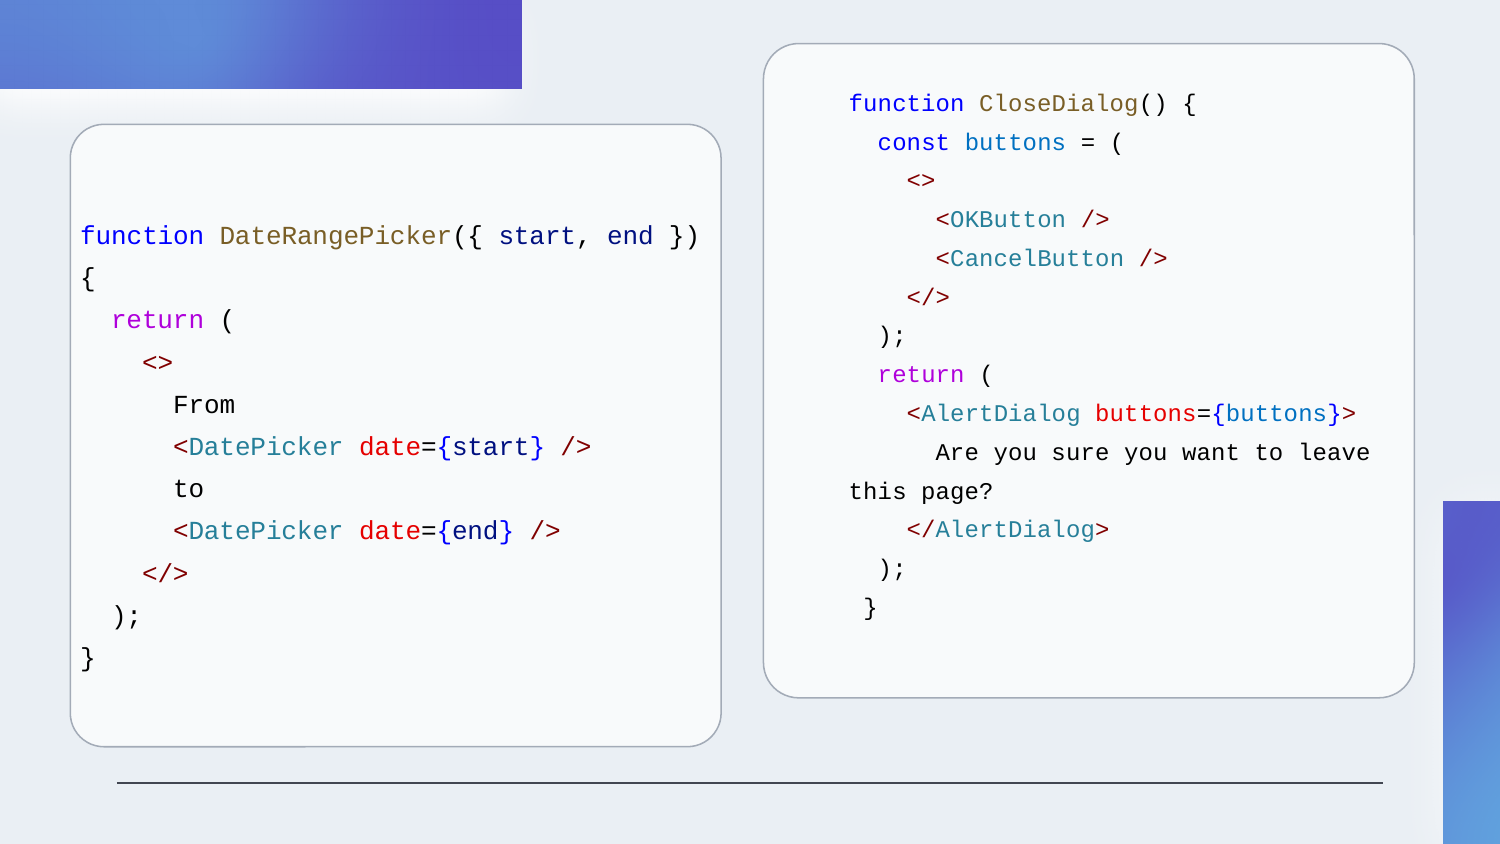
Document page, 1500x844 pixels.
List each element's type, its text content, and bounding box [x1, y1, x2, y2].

text_box function DateRangePicker({ start, end }) { return ( <> From <DatePicker date={start} /> to <DatePicker date={end} /> </> ); } [70, 124, 722, 747]
picture [0, 0, 522, 89]
picture [925, 118, 1384, 726]
picture [1443, 501, 1500, 844]
text_box function CloseDialog() { const buttons = ( <> <OKButton /> <CancelButton /> </> ); return ( <AlertDialog buttons={buttons}> Are you sure you want to leave this page? </AlertDialog> ); } [763, 43, 1415, 698]
